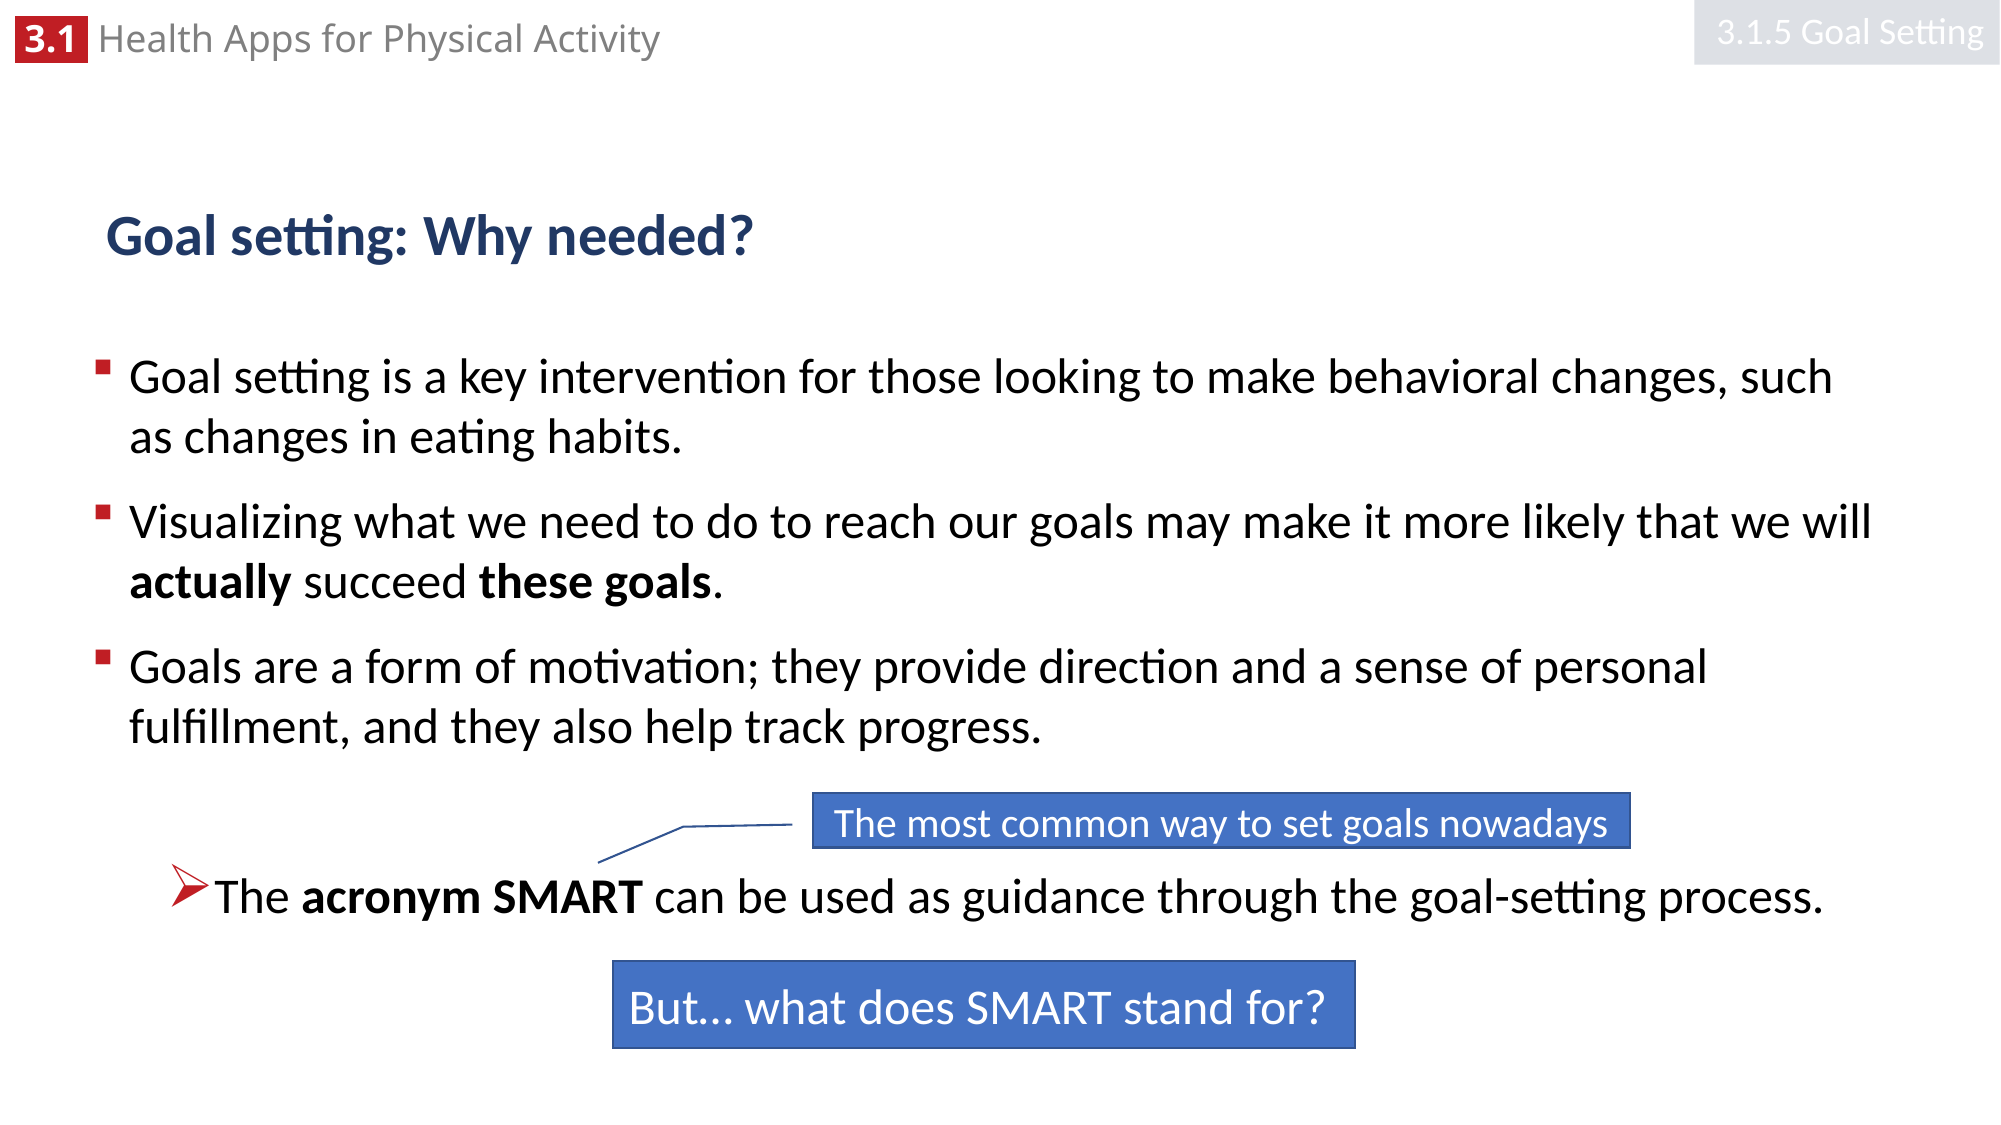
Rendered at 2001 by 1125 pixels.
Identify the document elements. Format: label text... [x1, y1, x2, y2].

text_box But… what does SMART stand for? [612, 960, 1356, 1049]
title Goal setting: Why needed? [91, 177, 1906, 297]
text_box The most common way to set goals nowadays [812, 792, 1631, 849]
text_box The most common way to set goals nowadays [597, 823, 793, 864]
list Goal setting is a key intervention for those looking to make behavioral changes, such as changes in eating habits. Visualizing what we need to do to reach our goals may make it more likely that we will actually succeed these goals. Goals are a form of motivation; they provide direction and a sense of personal fulfillment, and they also help track progress. The acronym SMART can be used as guidance through the goal-setting process. [76, 335, 1891, 983]
text_box 3.1.5 Goal Setting [1694, 0, 2000, 65]
